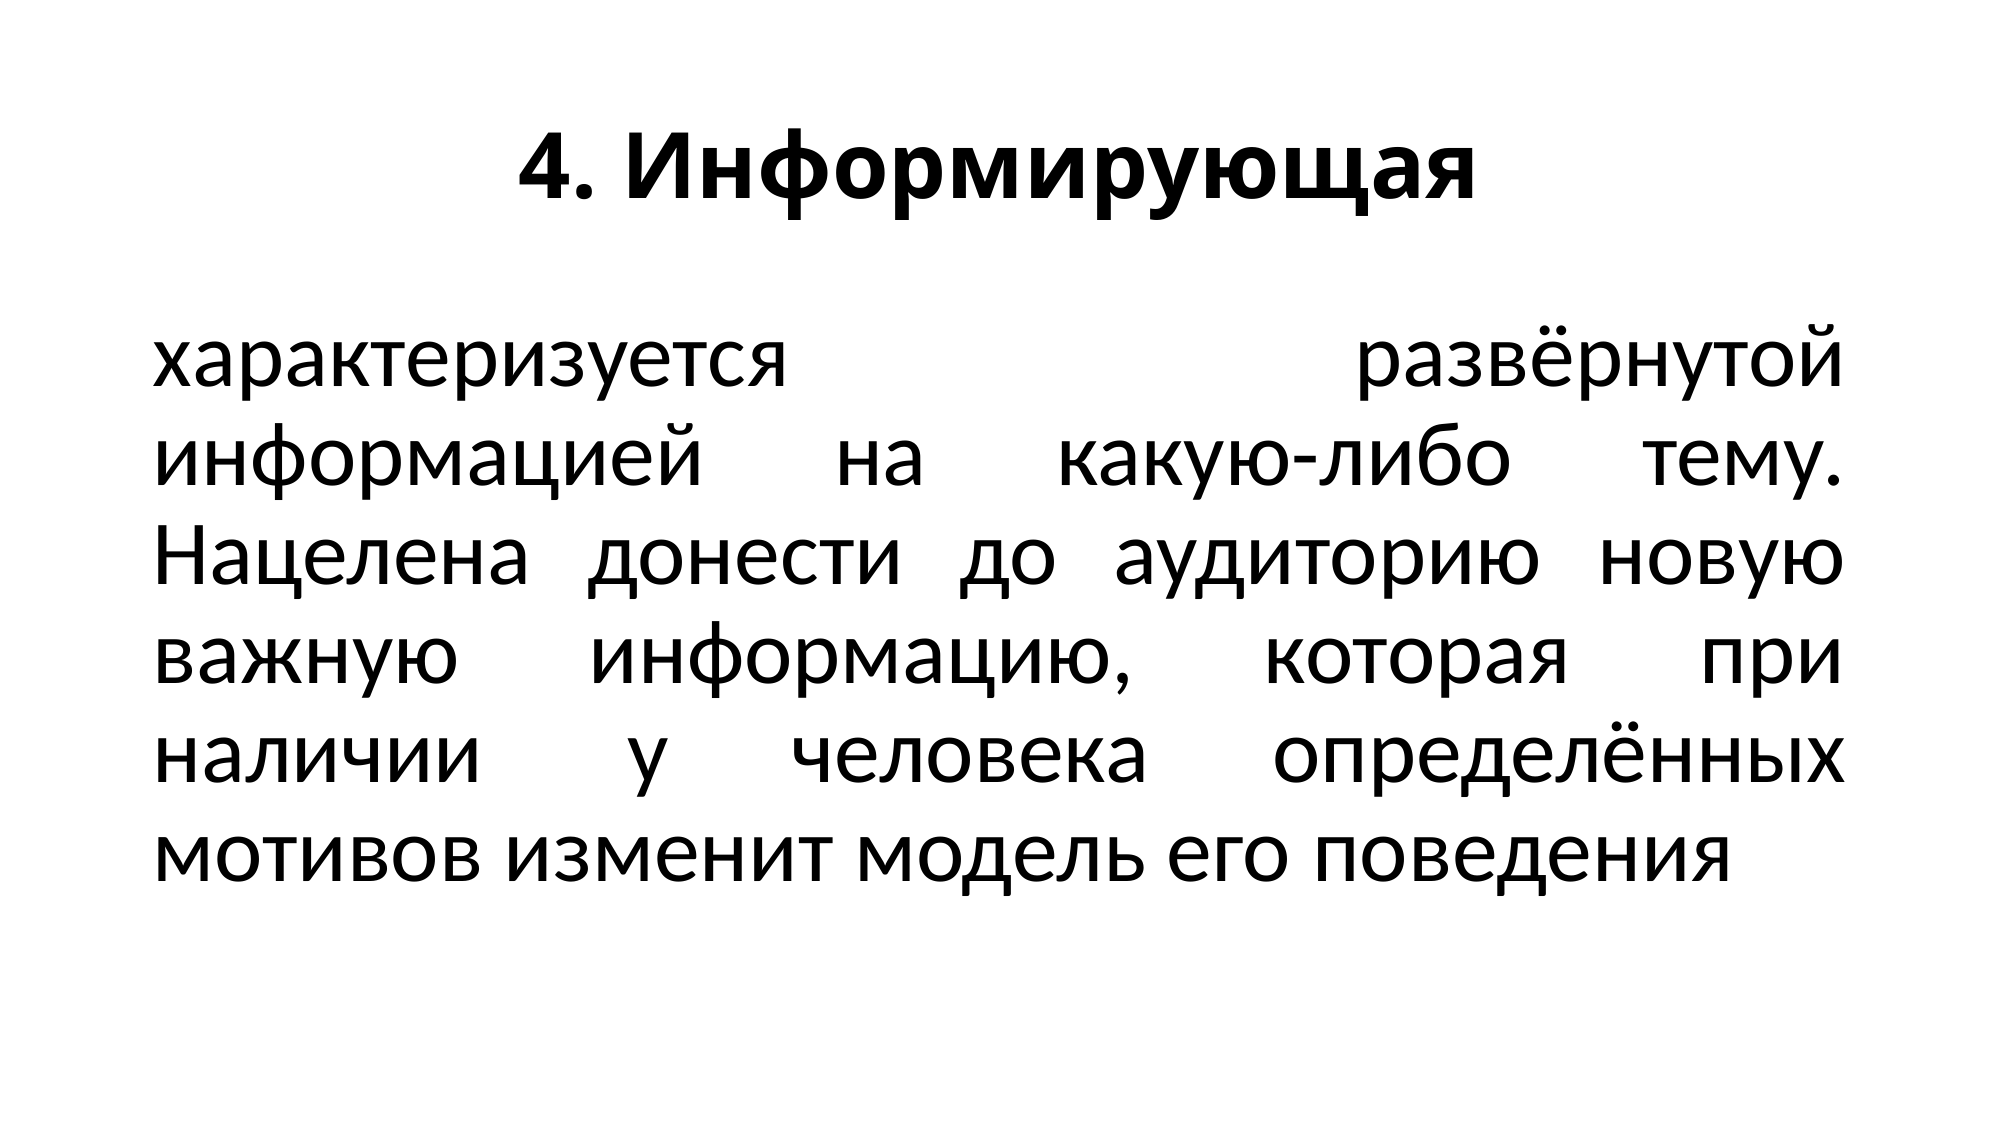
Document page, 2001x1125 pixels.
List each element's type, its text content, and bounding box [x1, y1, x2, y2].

list характеризуется развёрнутой информацией на какую-либо тему. Нацелена донести до аудиторию новую важную информацию, которая при наличии y человека определённых мотивов изменит модель его поведения [137, 299, 1863, 1014]
title 4. Информирующая [137, 59, 1863, 278]
